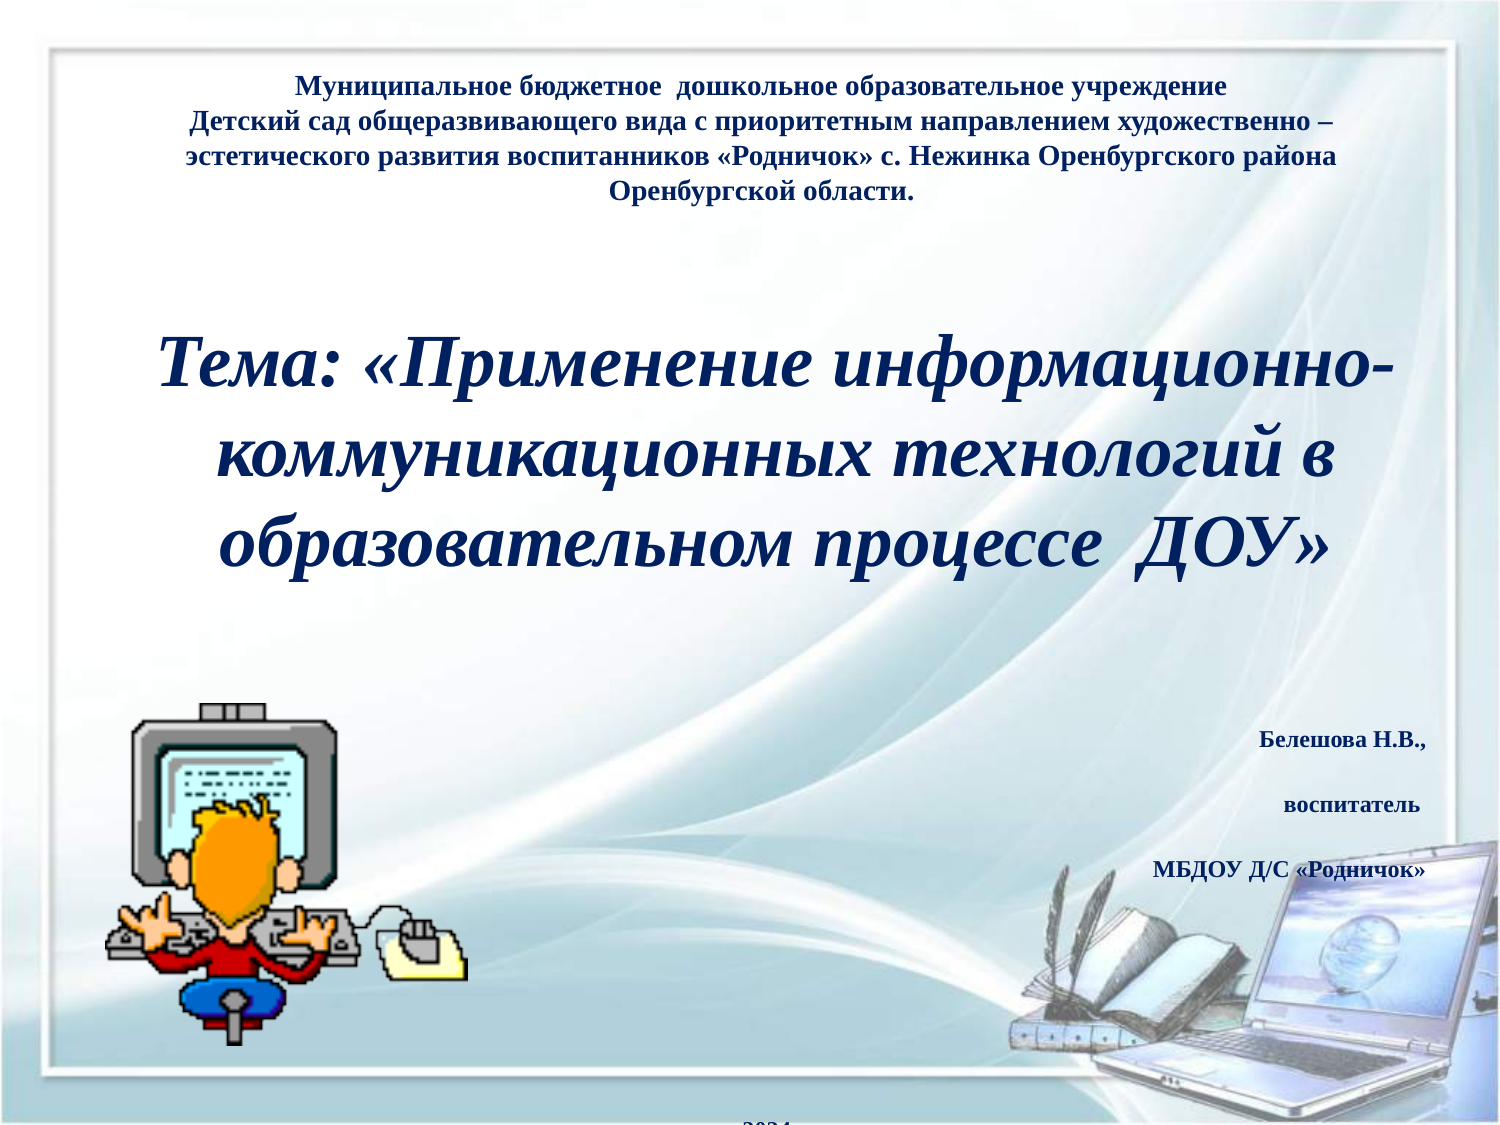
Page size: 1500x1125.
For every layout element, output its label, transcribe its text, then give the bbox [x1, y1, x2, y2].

subtitle Тема: «Применение информационно-коммуникационных технологий в образовательном процессе ДОУ» Белешова Н.В., воспитатель МБДОУ Д/С «Родничок» 2024 г. [112, 199, 1442, 1125]
picture [0, 0, 1500, 1125]
title Муниципальное бюджетное дошкольное образовательное учреждение Детский сад общеразвивающего вида с приоритетным направлением художественно – эстетического развития воспитанников «Родничок» с. Нежинка Оренбургского района Оренбургской области. [123, 126, 1399, 199]
